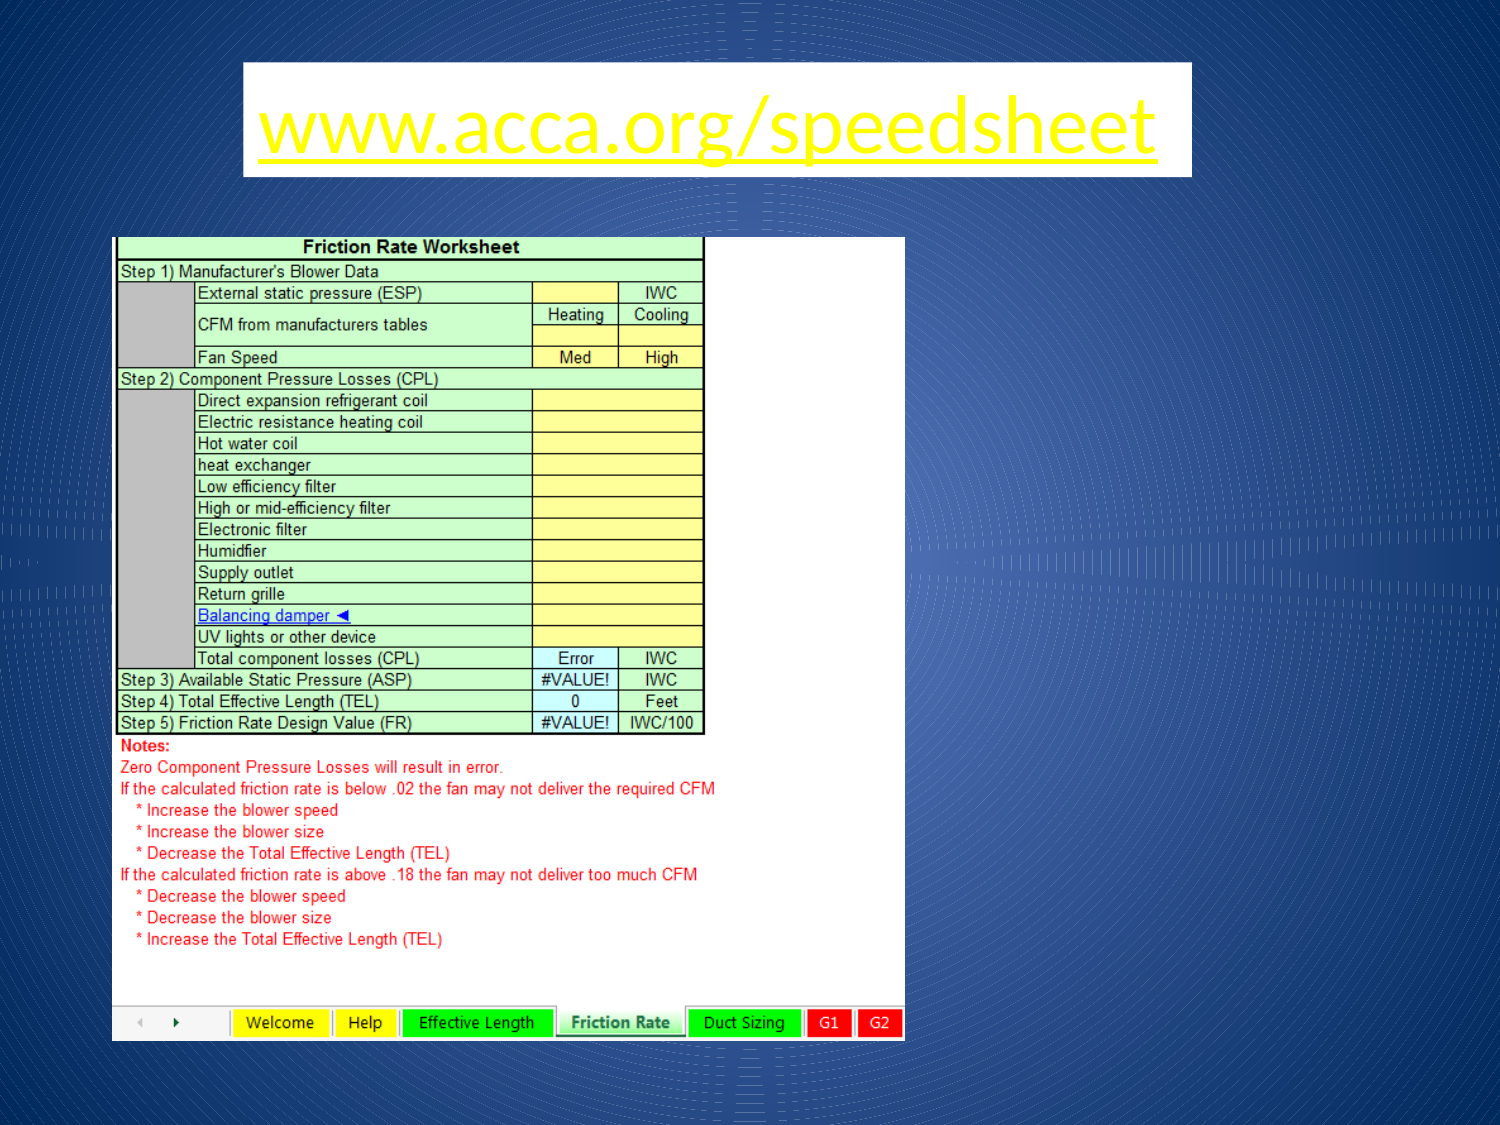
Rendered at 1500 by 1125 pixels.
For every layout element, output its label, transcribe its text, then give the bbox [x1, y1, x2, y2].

picture [112, 237, 905, 1042]
text_box www.acca.org/speedsheet [243, 62, 1192, 178]
